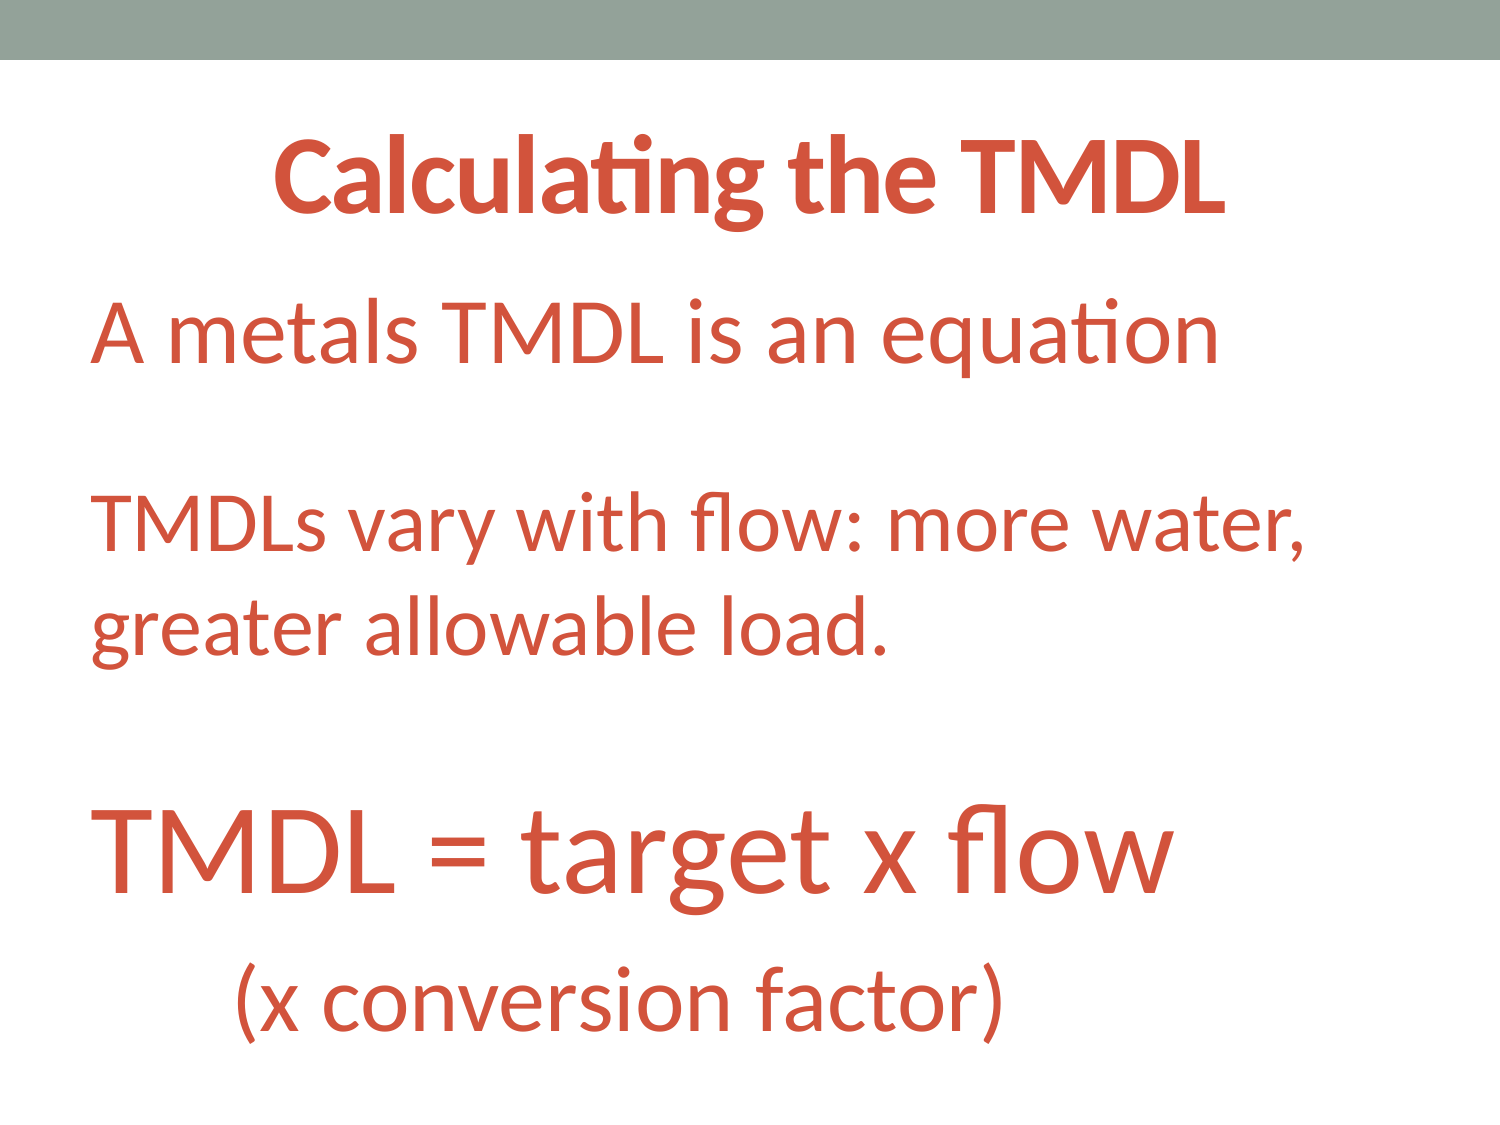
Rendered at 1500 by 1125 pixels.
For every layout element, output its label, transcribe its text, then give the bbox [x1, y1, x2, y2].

title Calculating the TMDL [75, 87, 1425, 250]
list A metals TMDL is an equation TMDLs vary with flow: more water, greater allowable load. TMDL = target x flow (x conversion factor) [75, 262, 1425, 1063]
